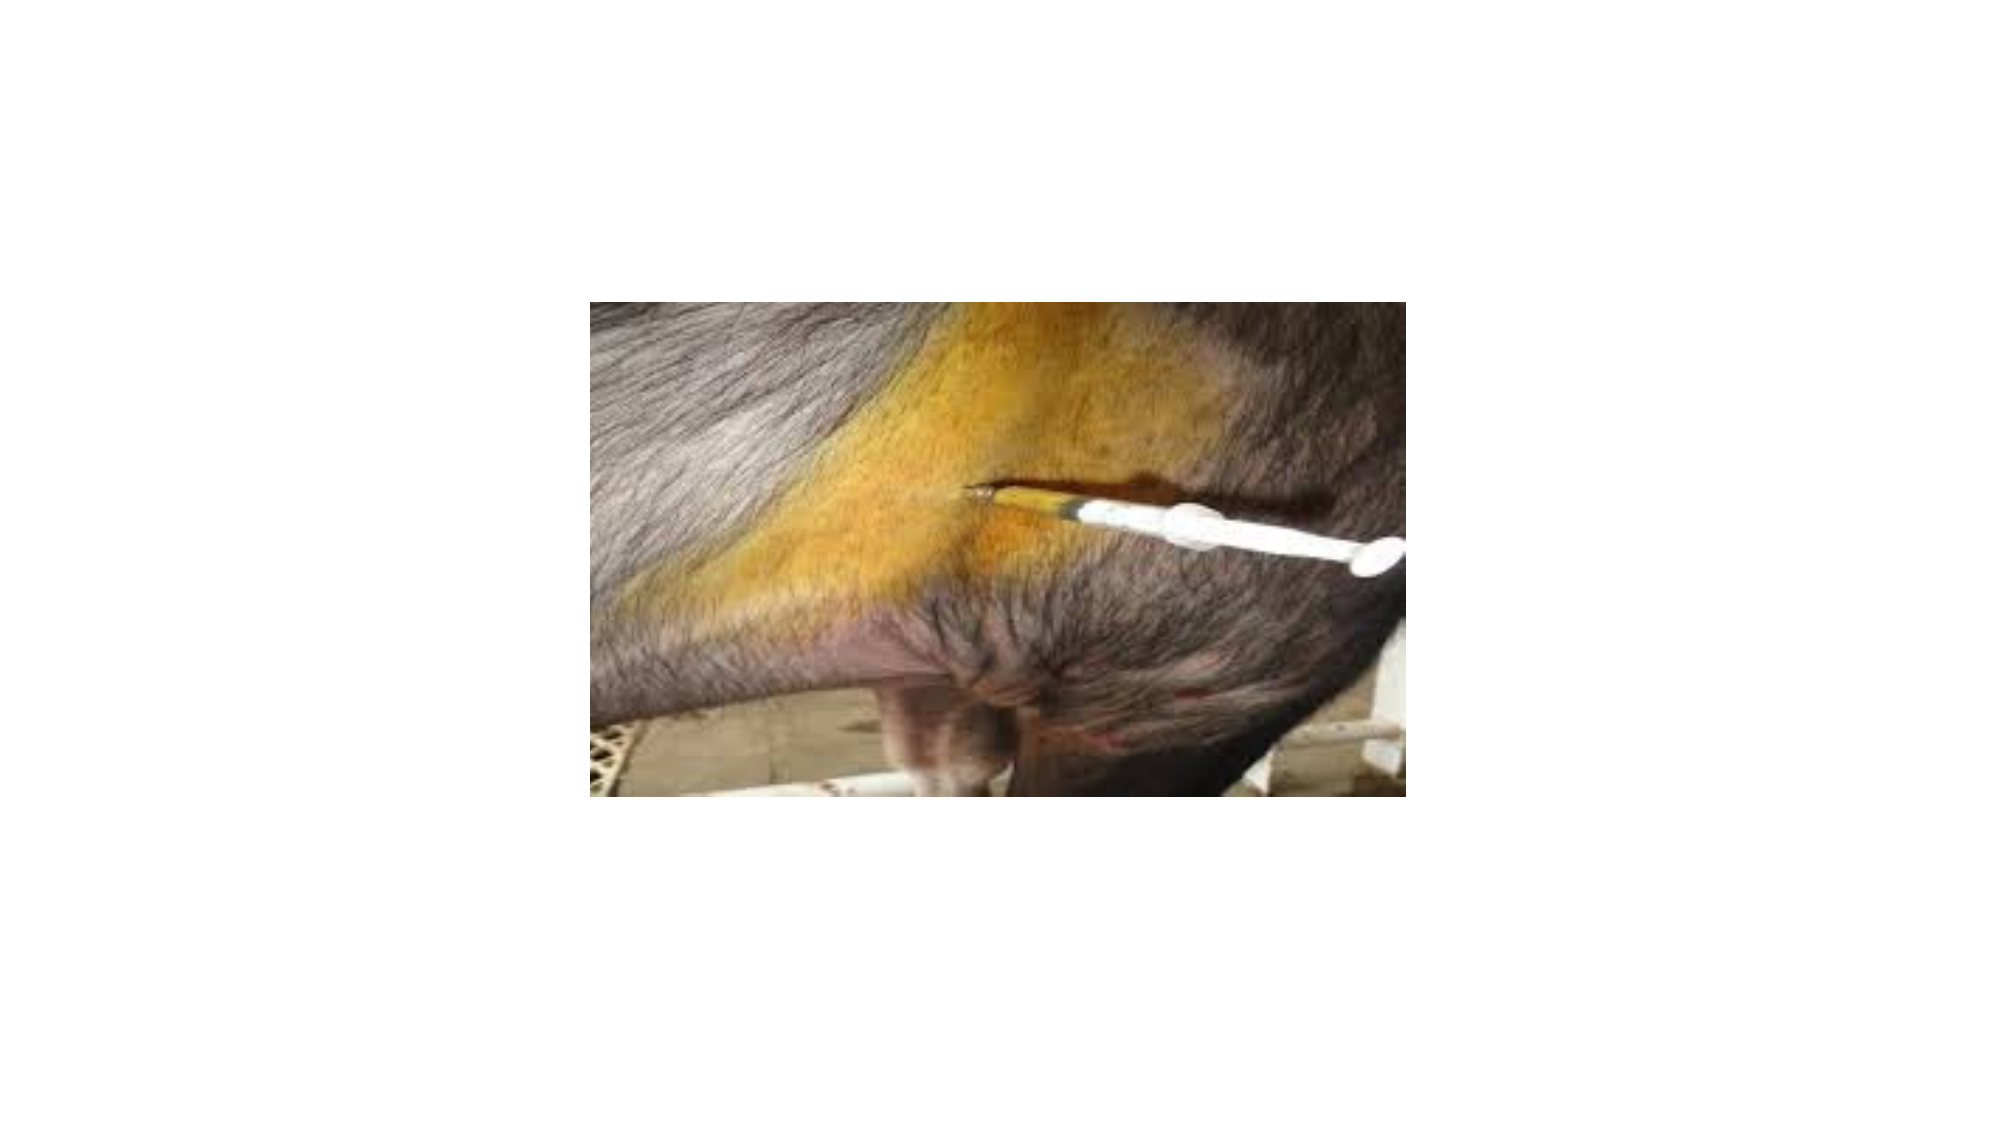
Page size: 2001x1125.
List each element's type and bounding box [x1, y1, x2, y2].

list [590, 302, 1406, 797]
